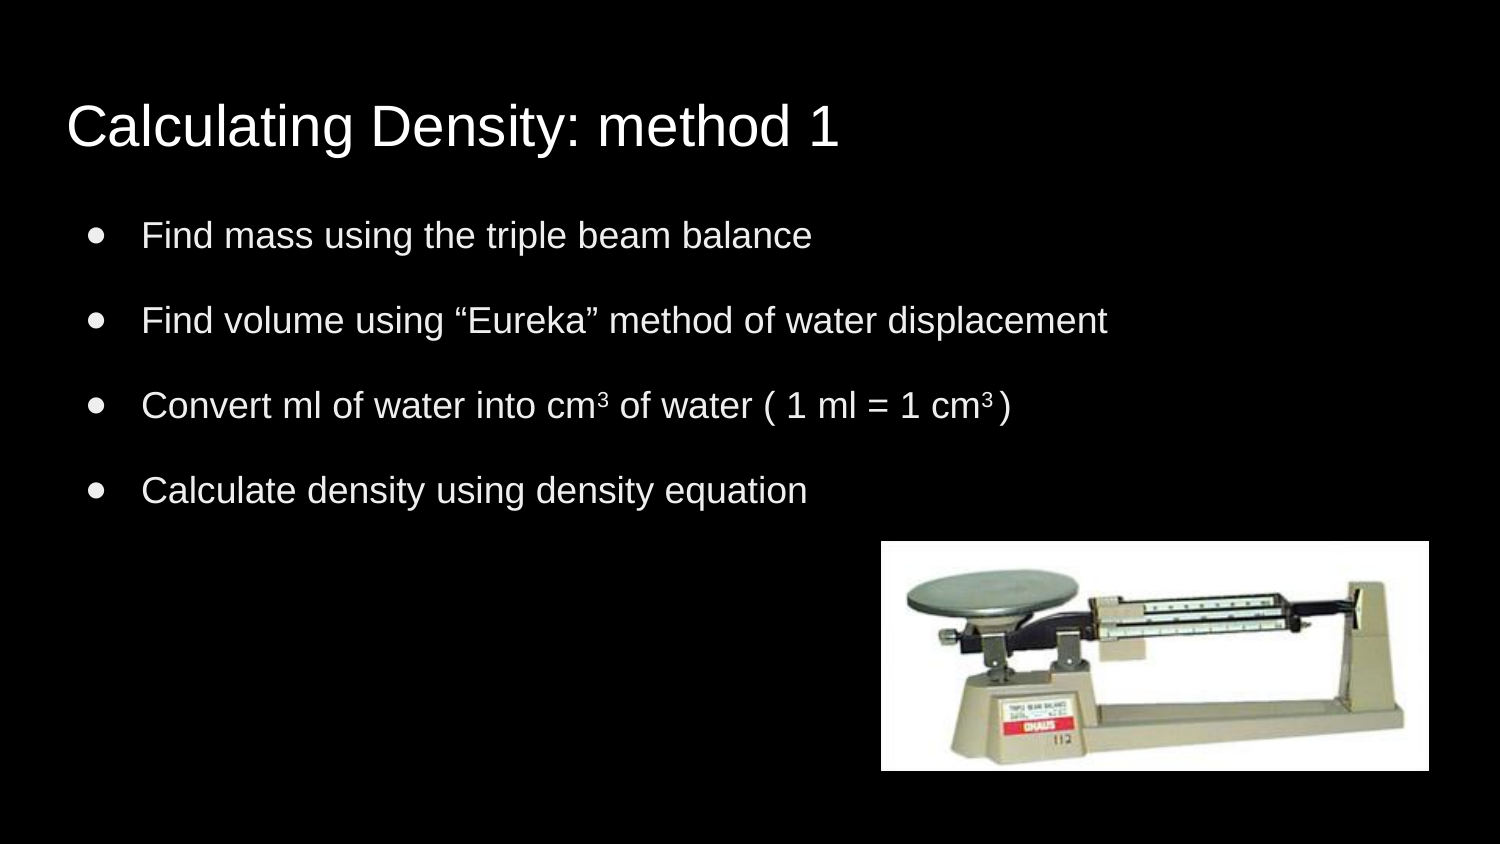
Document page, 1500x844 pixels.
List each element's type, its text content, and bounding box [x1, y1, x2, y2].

title Calculating Density: method 1 [51, 72, 1449, 167]
list Find mass using the triple beam balance Find volume using “Eureka” method of water displacement Convert ml of water into cm3 of water ( 1 ml = 1 cm3 ) Calculate density using density equation [51, 189, 1449, 750]
picture [881, 540, 1429, 771]
